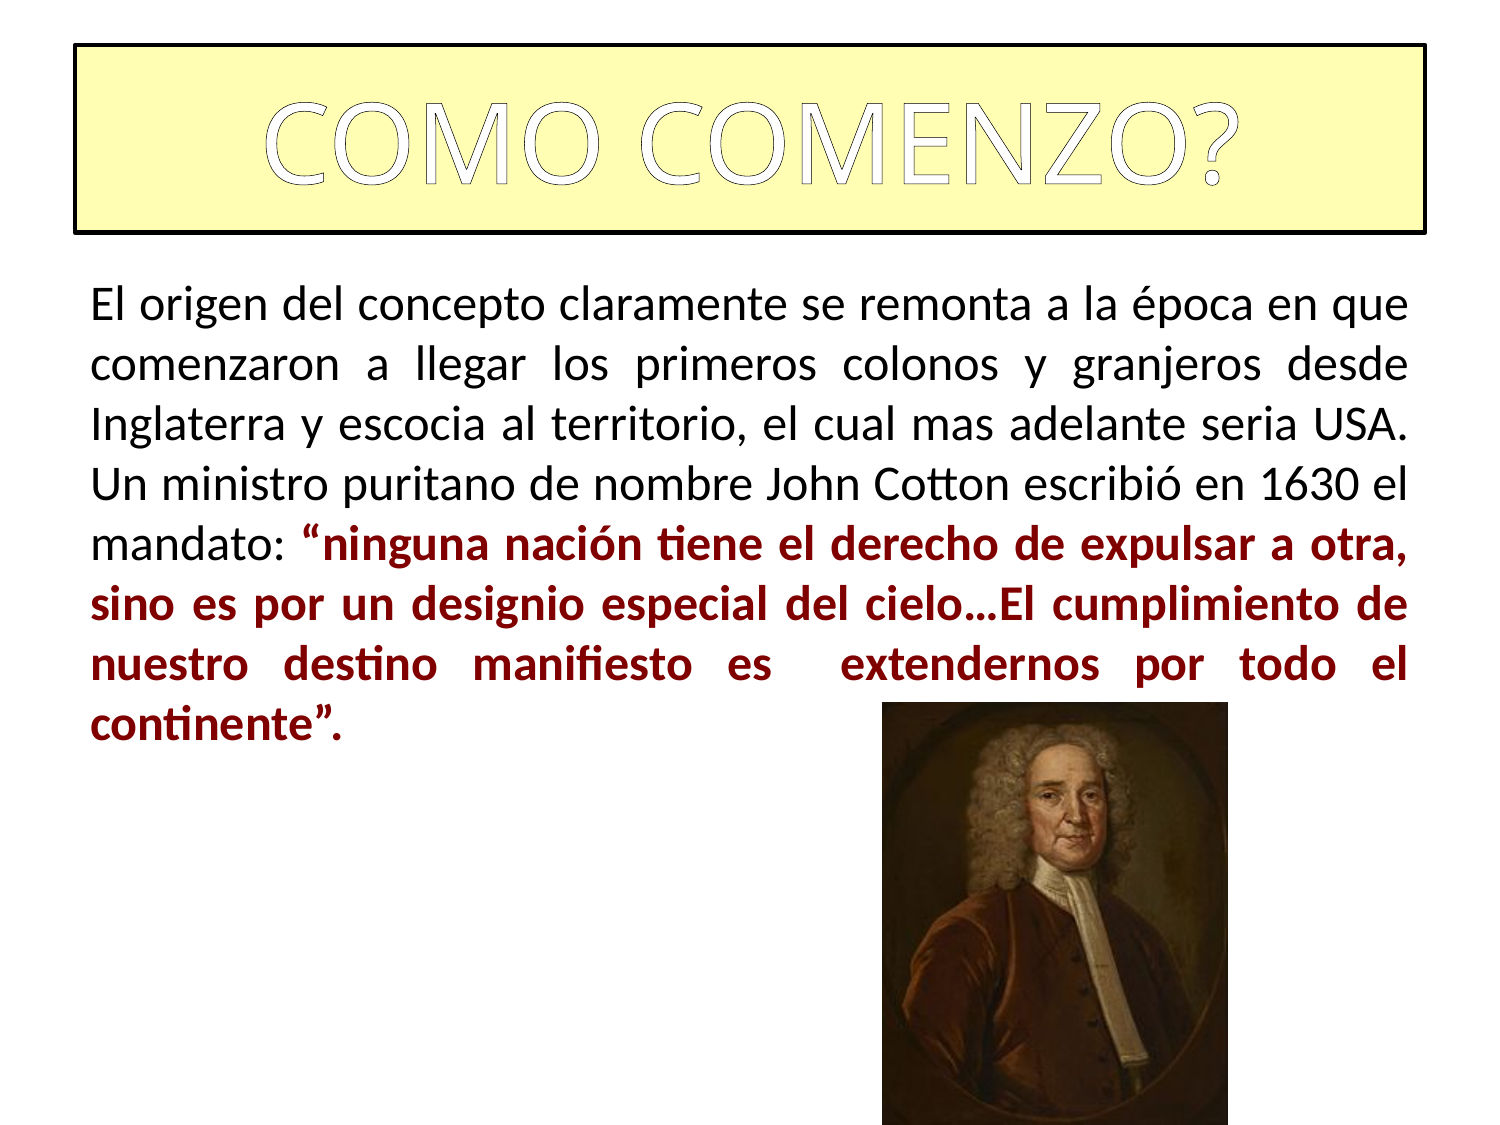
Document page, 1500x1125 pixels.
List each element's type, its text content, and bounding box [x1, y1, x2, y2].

title COMO COMENZO? [75, 45, 1425, 233]
picture [882, 702, 1228, 1125]
list El origen del concepto claramente se remonta a la época en que comenzaron a llegar los primeros colonos y granjeros desde Inglaterra y escocia al territorio, el cual mas adelante seria USA. Un ministro puritano de nombre John Cotton escribió en 1630 el mandato: “ninguna nación tiene el derecho de expulsar a otra, sino es por un designio especial del cielo…El cumplimiento de nuestro destino manifiesto es extendernos por todo el continente”. [75, 262, 1425, 1005]
